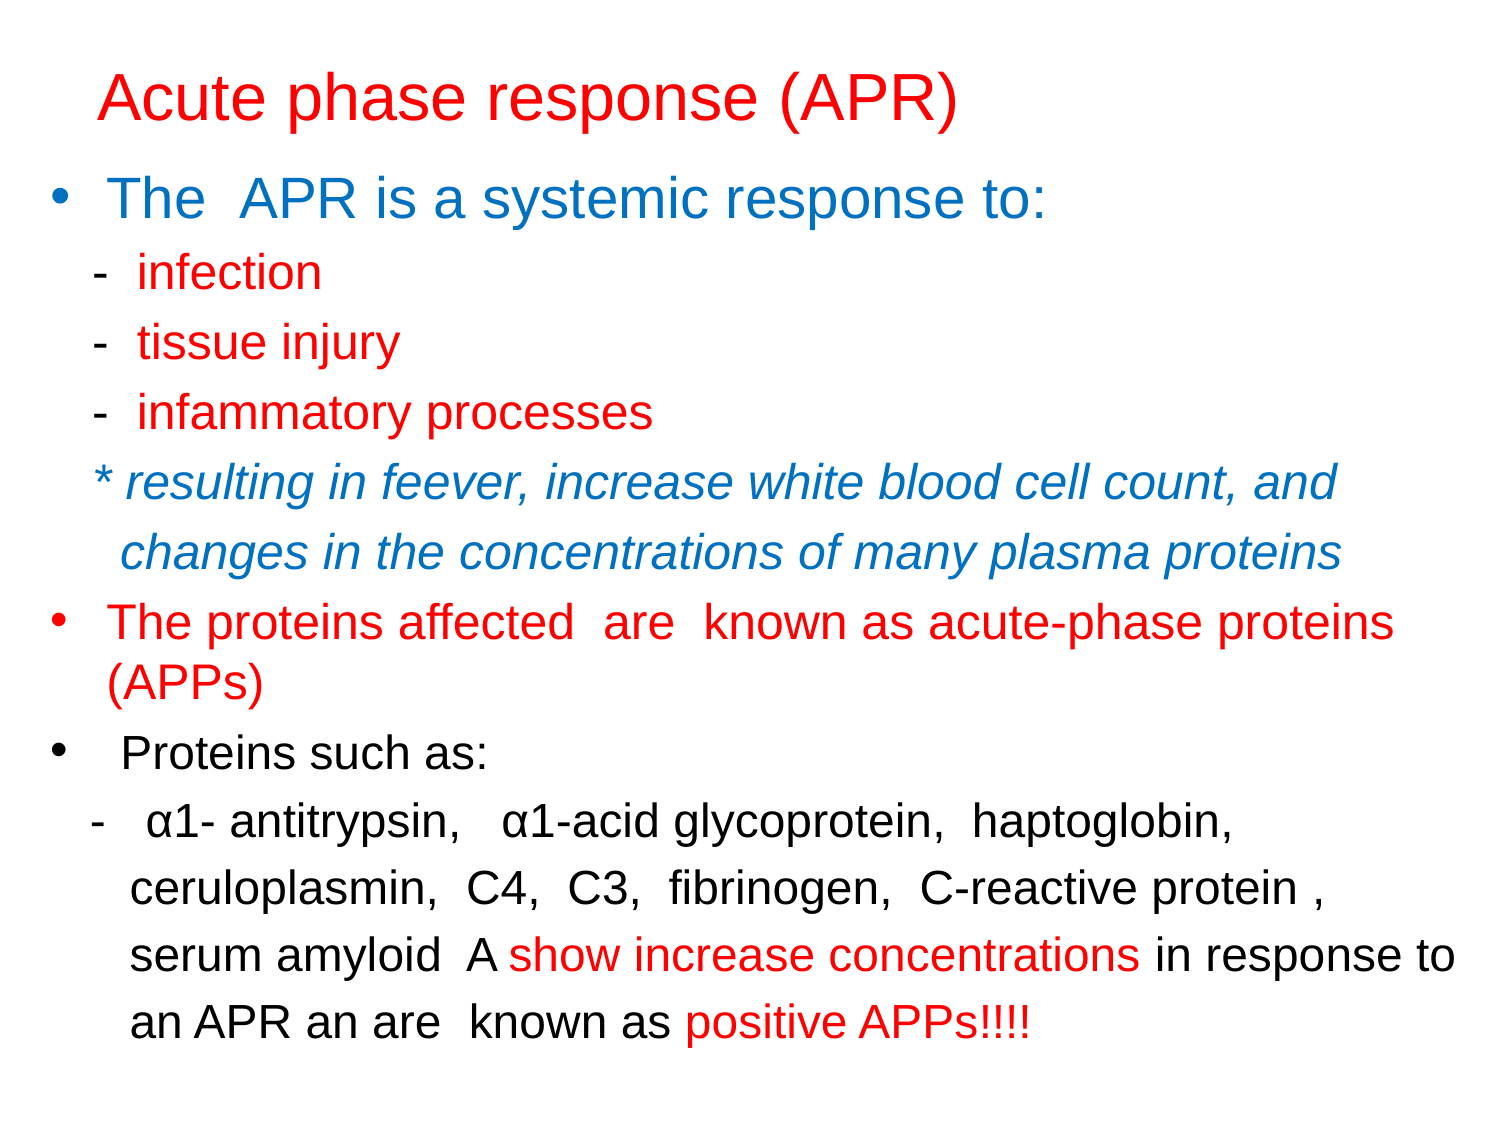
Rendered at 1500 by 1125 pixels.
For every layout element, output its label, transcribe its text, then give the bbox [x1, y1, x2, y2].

list The APR is a systemic response to: - infection - tissue injury - infammatory processes * resulting in feever, increase white blood cell count, and changes in the concentrations of many plasma proteins The proteins affected are known as acute-phase proteins (APPs) Proteins such as: - α1- antitrypsin, α1-acid glycoprotein, haptoglobin, ceruloplasmin, C4, C3, fibrinogen, C-reactive protein , serum amyloid A show increase concentrations in response to an APR an are known as positive APPs!!!! [35, 152, 1477, 895]
title Acute phase response (APR) [82, 0, 1432, 152]
